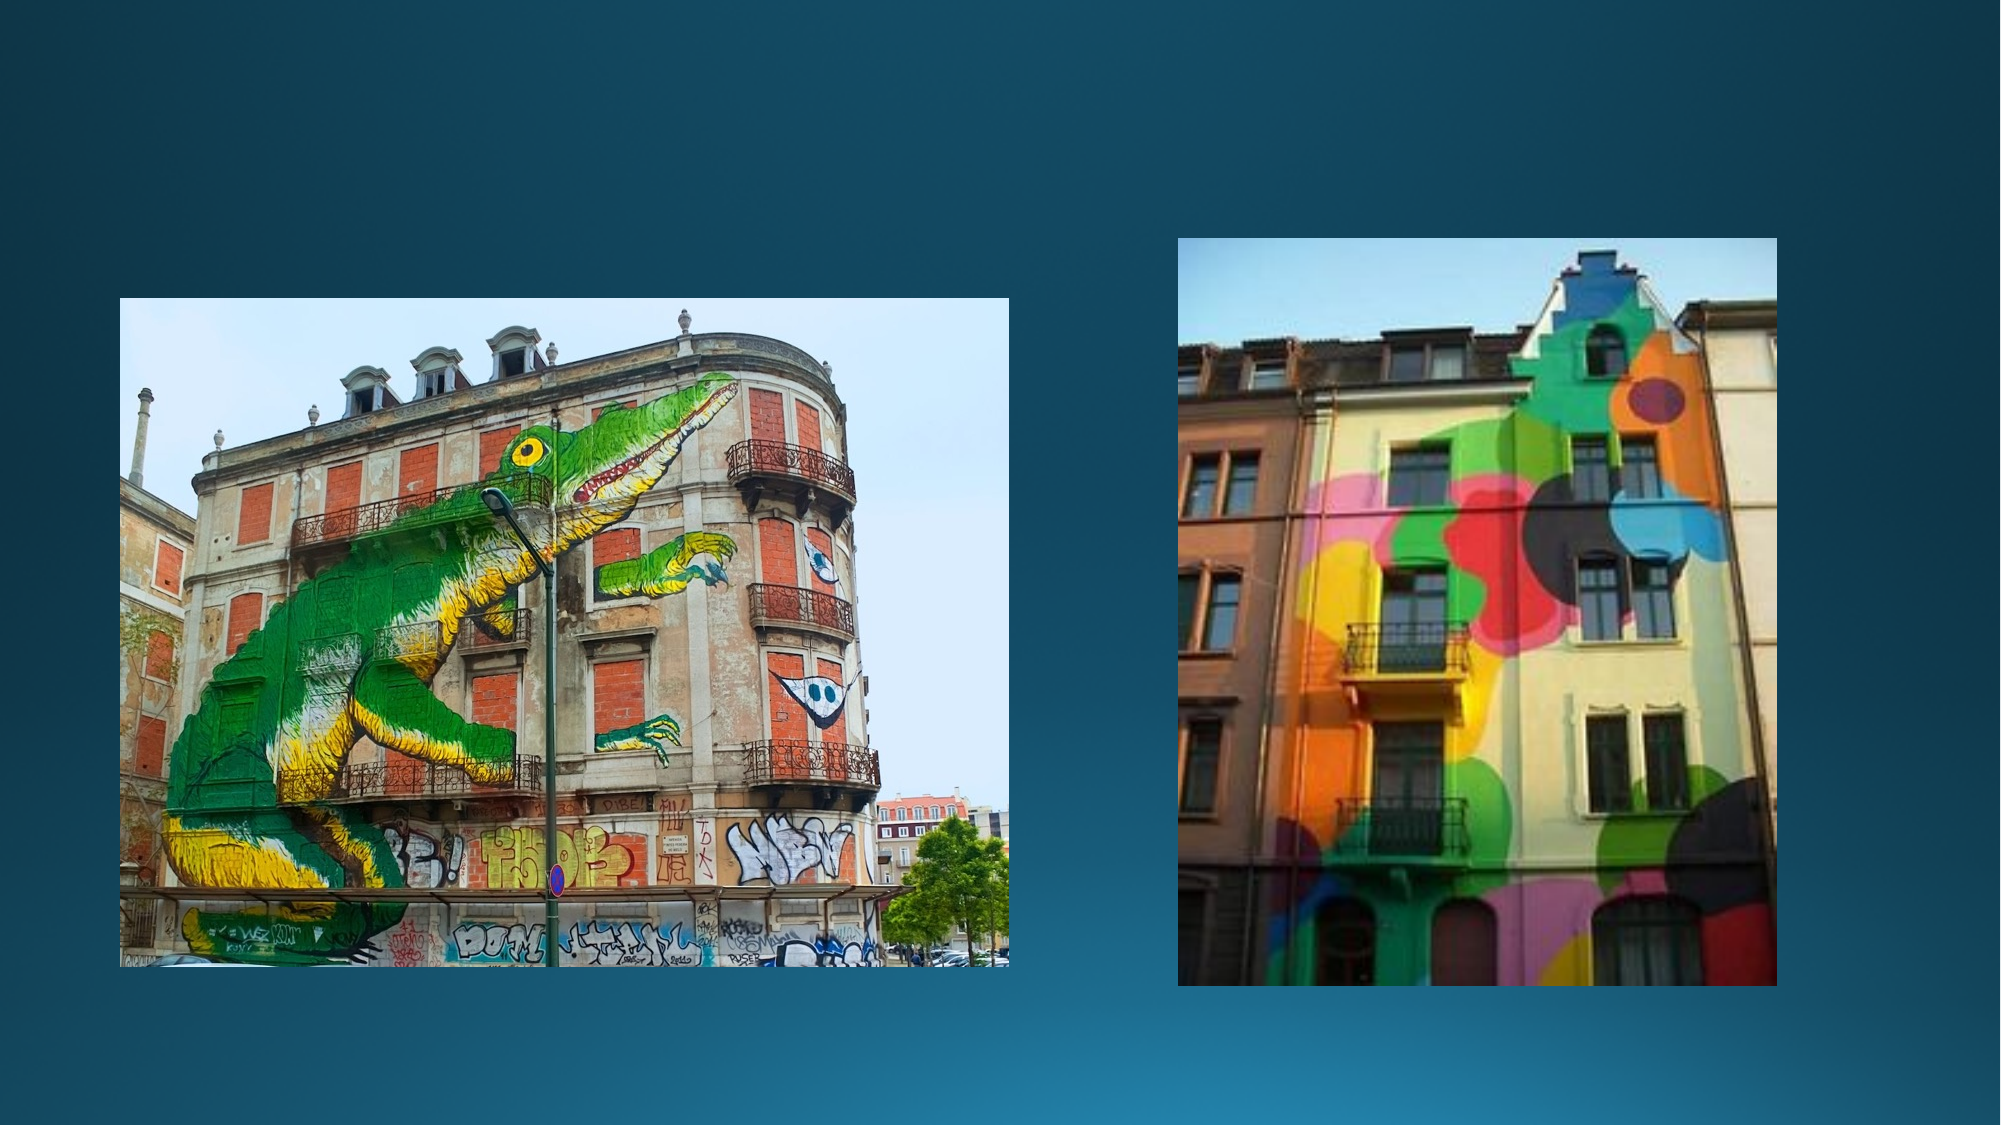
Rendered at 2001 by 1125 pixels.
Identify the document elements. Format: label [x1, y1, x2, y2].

list [120, 298, 1008, 967]
list [1178, 238, 1777, 986]
picture [0, 0, 2001, 1125]
